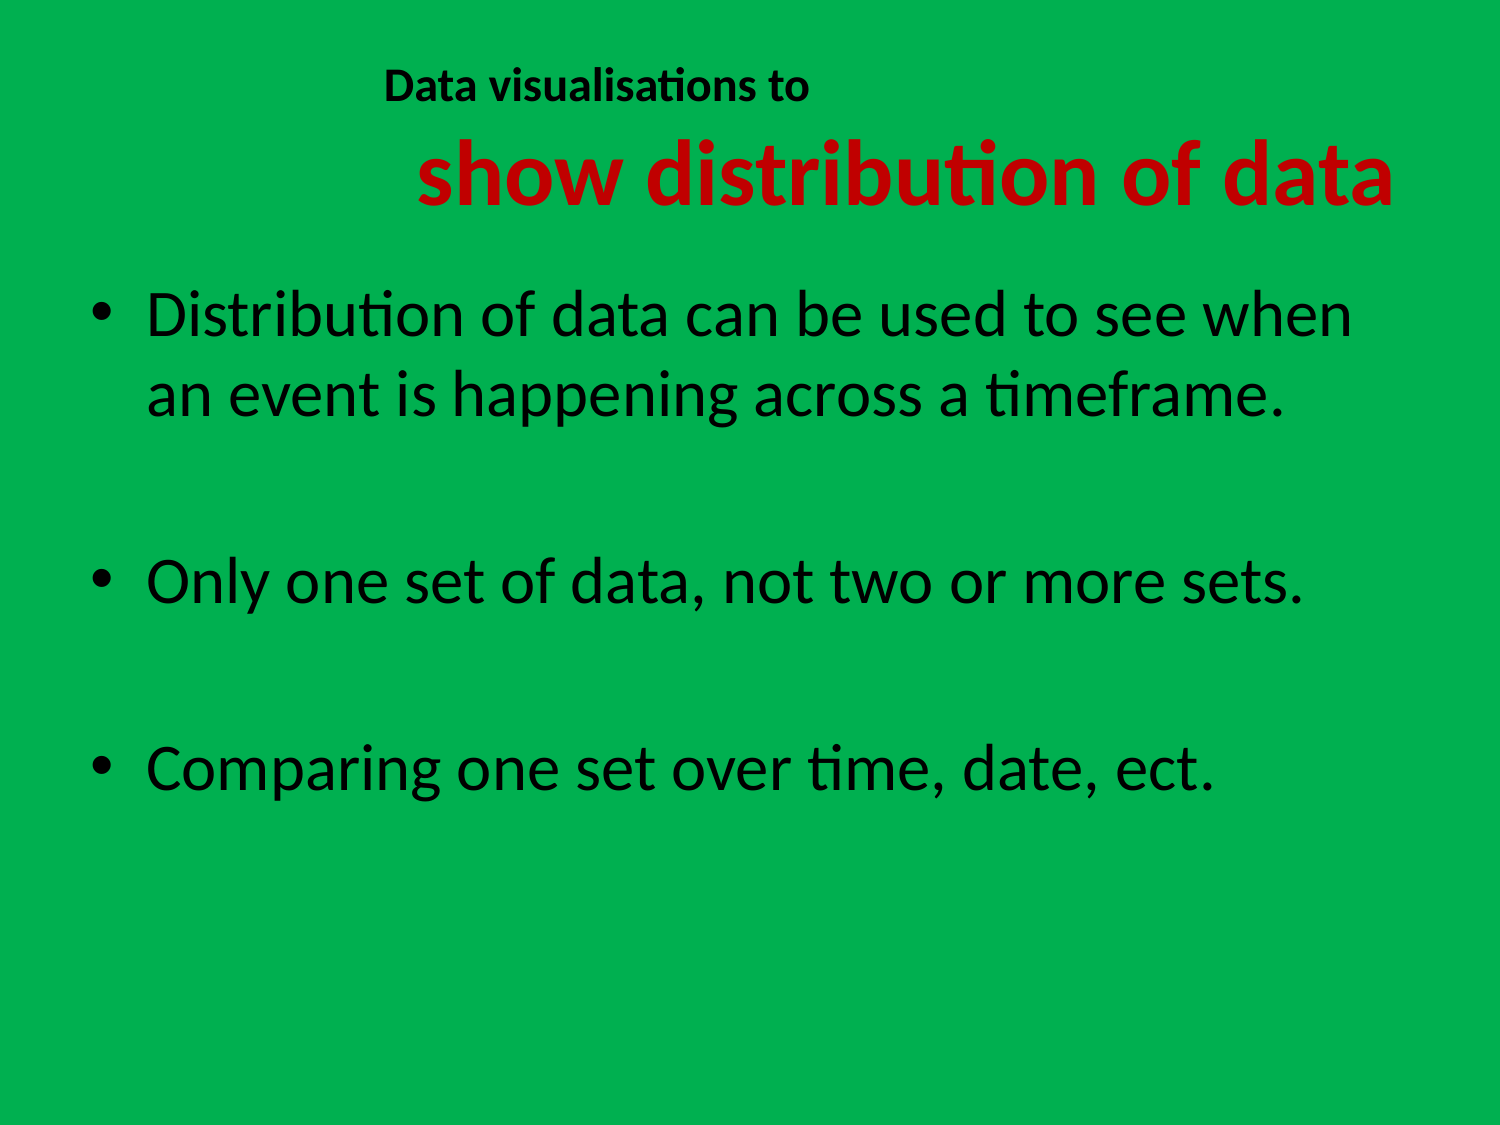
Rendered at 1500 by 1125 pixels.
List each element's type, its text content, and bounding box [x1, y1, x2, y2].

title Data visualisations to show distribution of data [0, 45, 1412, 233]
list Distribution of data can be used to see when an event is happening across a timeframe. Only one set of data, not two or more sets. Comparing one set over time, date, ect. [75, 262, 1425, 1005]
